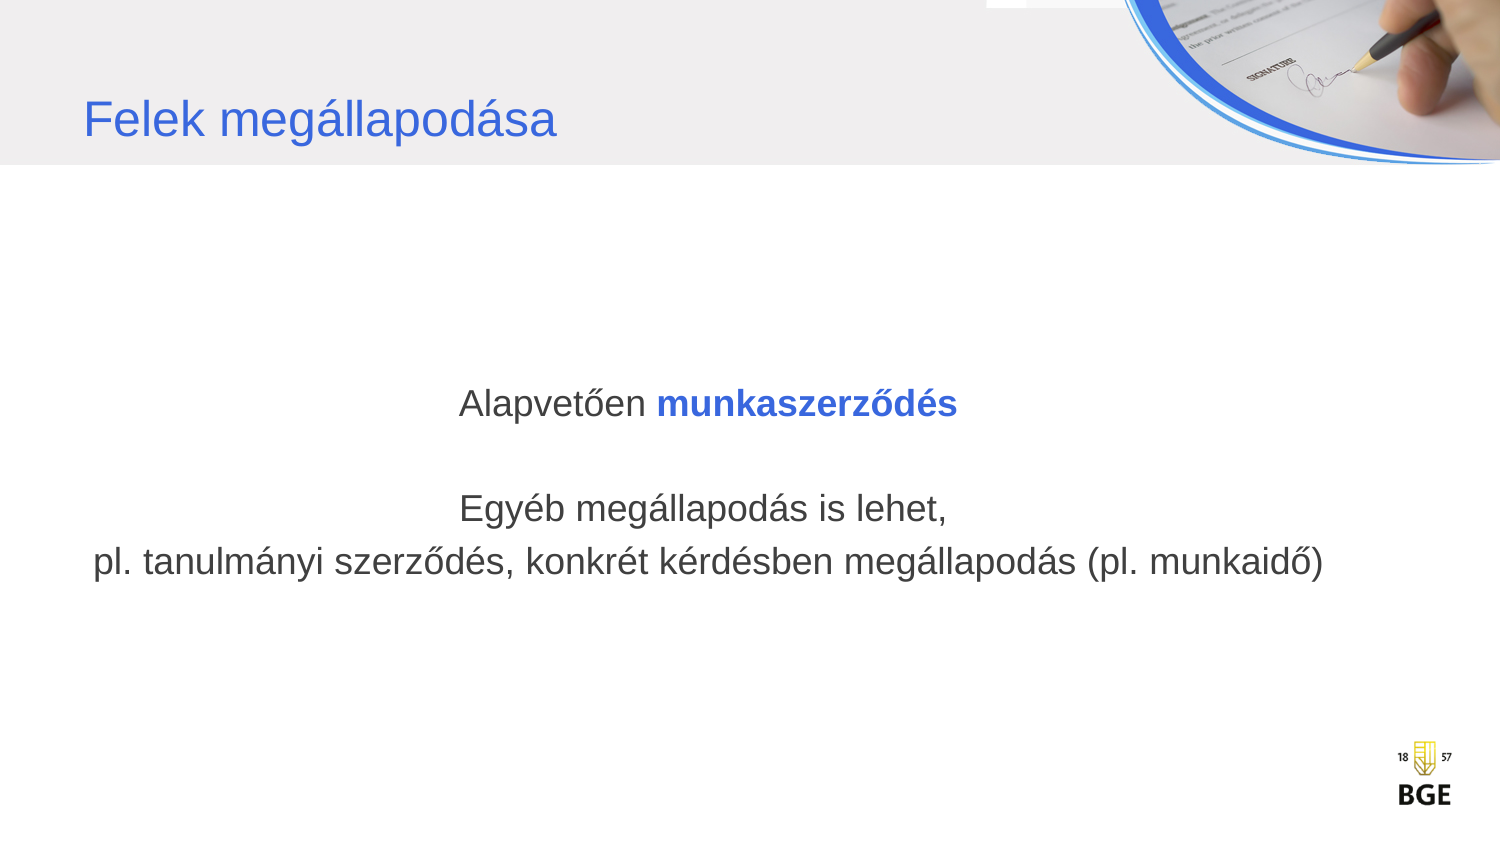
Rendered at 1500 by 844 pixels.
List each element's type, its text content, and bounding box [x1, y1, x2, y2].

list Alapvetően munkaszerződés Egyéb megállapodás is lehet, pl. tanulmányi szerződés, konkrét kérdésben megállapodás (pl. munkaidő) [41, 209, 1377, 752]
picture [0, 0, 1500, 844]
text_box Felek megállapodása [68, 79, 573, 154]
